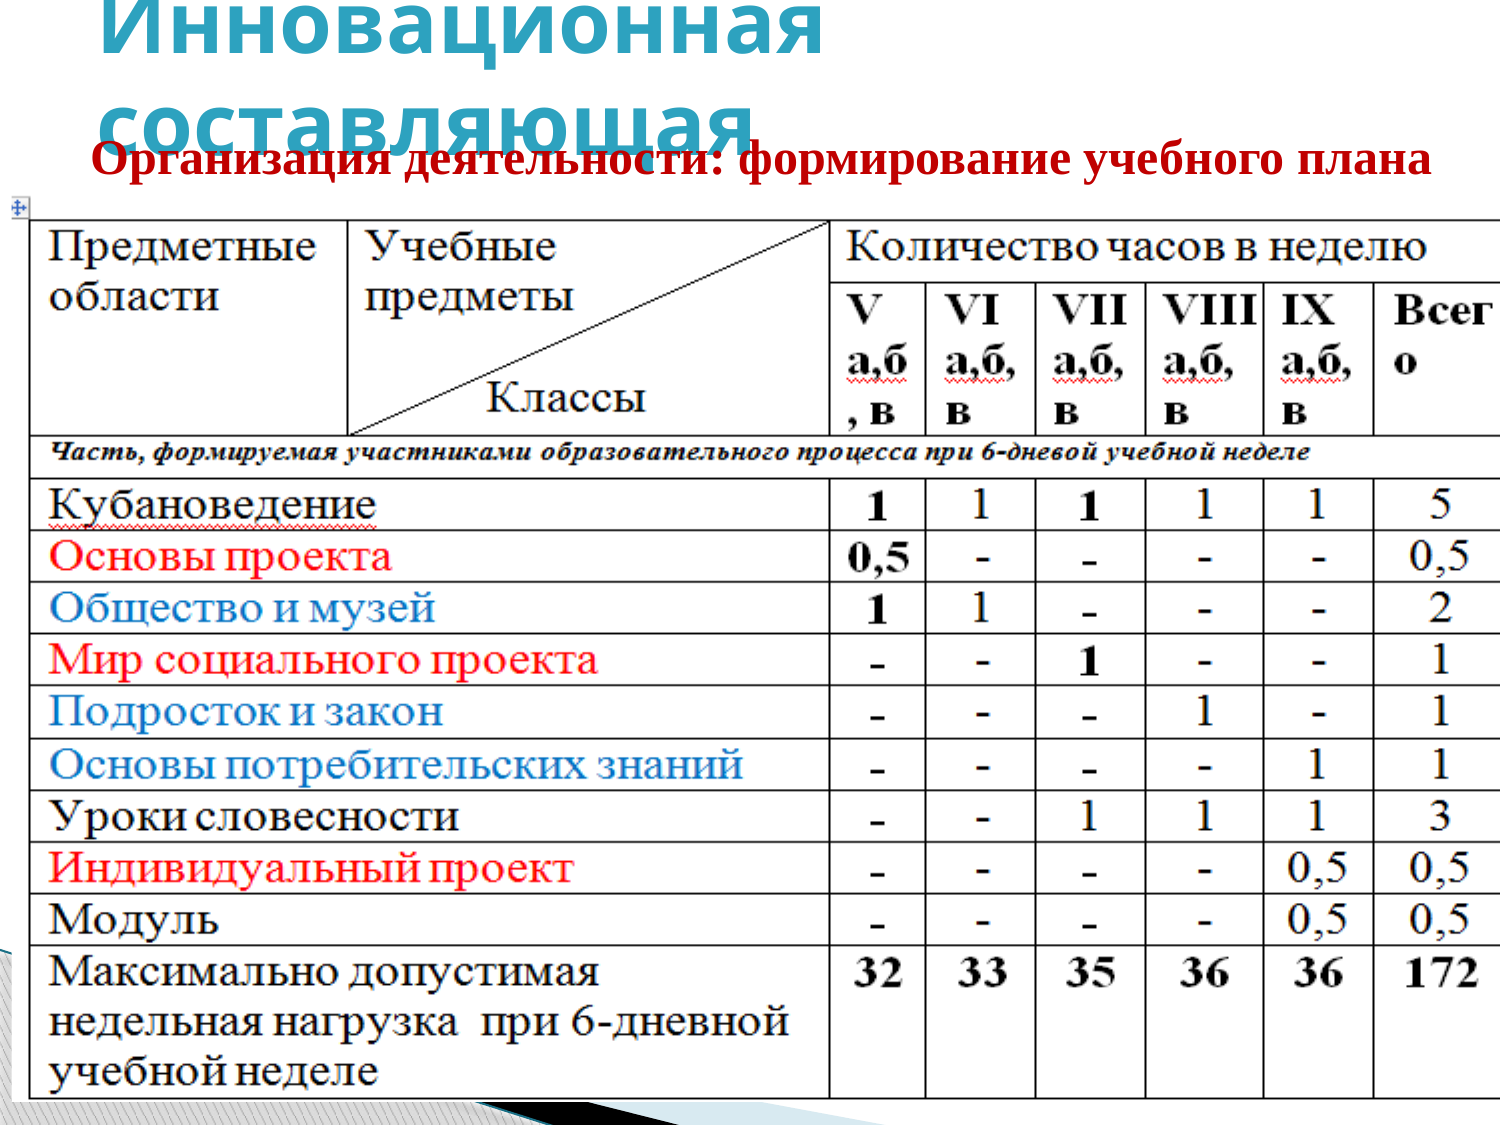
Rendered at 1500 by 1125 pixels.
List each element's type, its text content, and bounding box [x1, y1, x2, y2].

picture [11, 192, 1500, 1102]
title Инновационная составляющая [82, 0, 1432, 117]
text_box Организация деятельности: формирование учебного плана [46, 117, 1477, 192]
